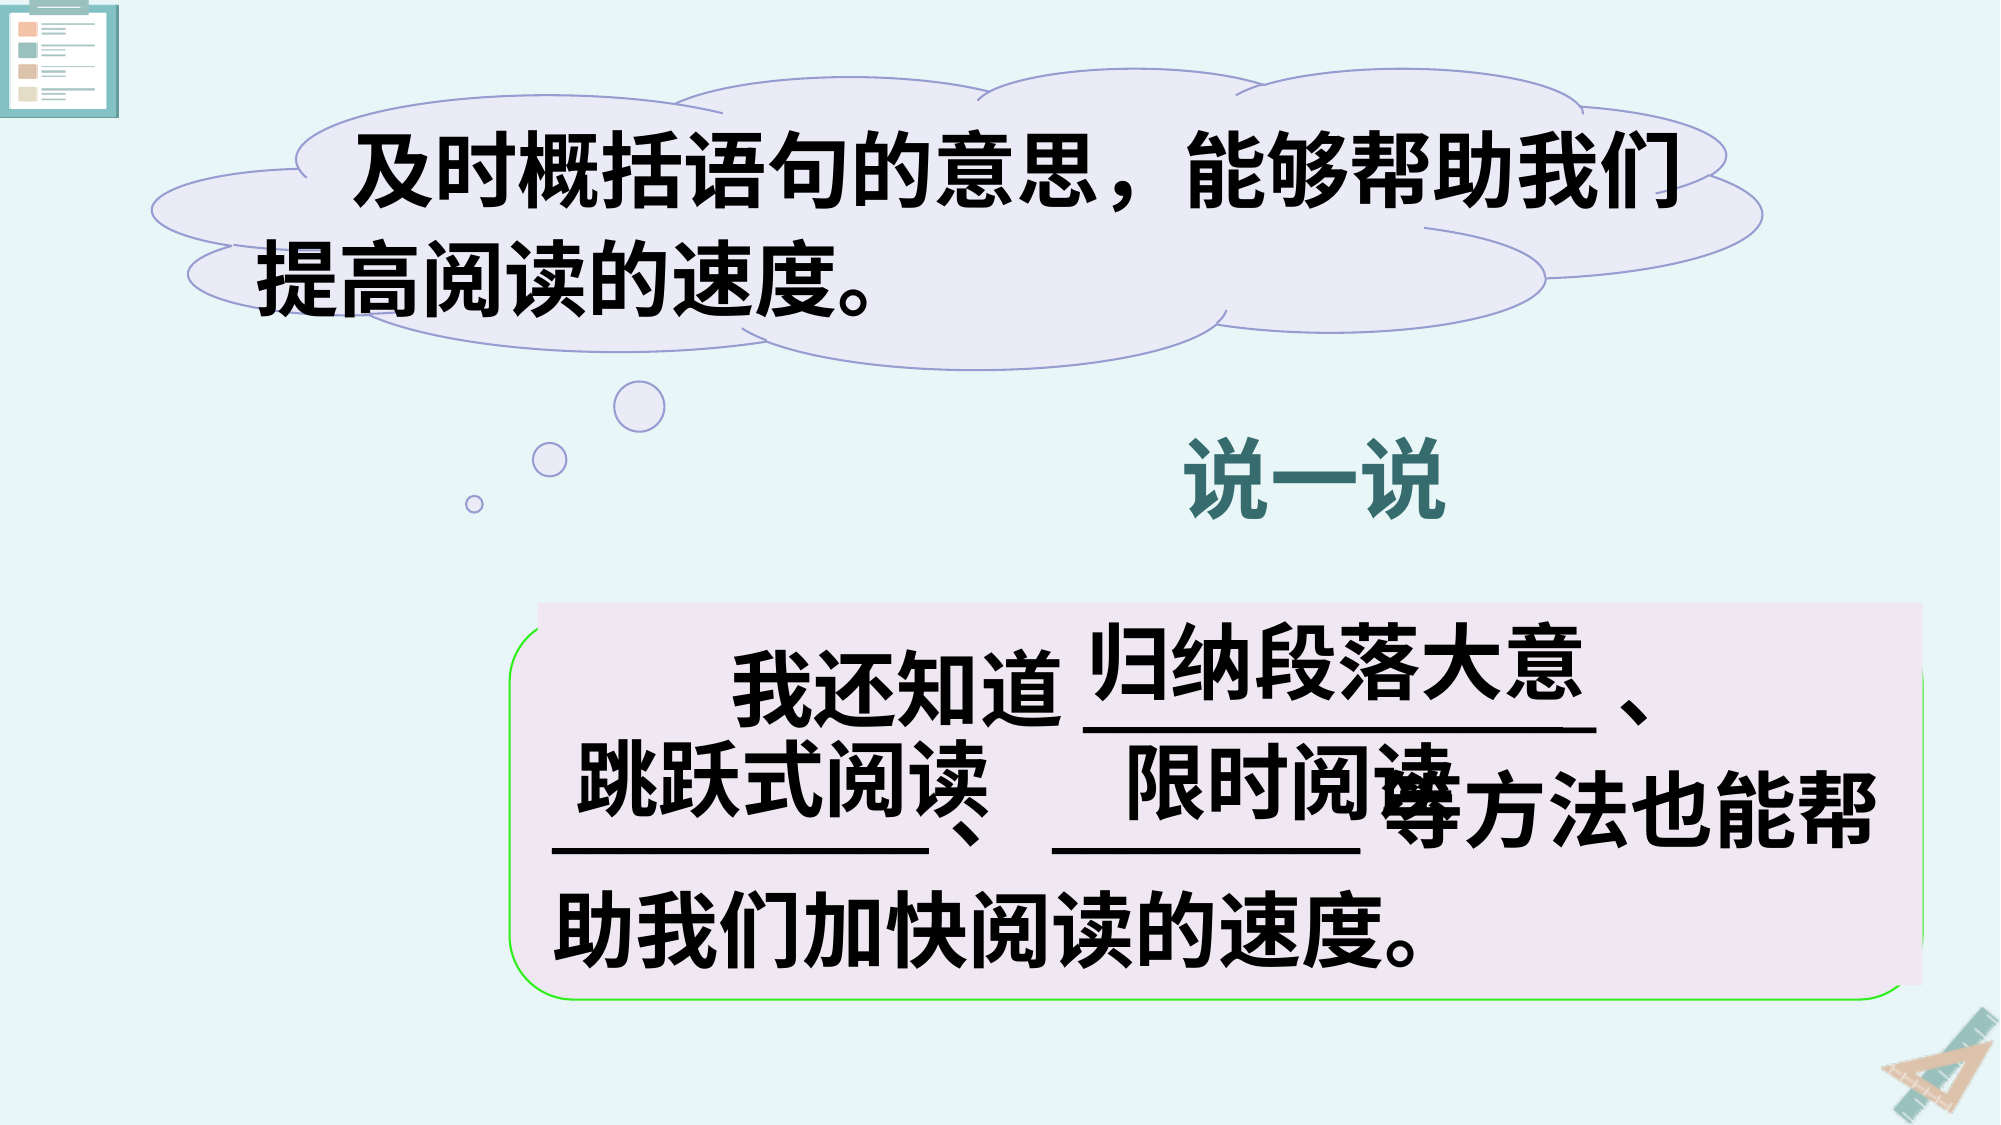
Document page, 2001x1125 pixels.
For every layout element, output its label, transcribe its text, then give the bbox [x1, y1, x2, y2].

text_box [1707, 132, 1764, 257]
text_box 限时阅读 [1108, 723, 1488, 838]
picture [1881, 1006, 2000, 1125]
text_box [429, 335, 1203, 372]
text_box [442, 94, 653, 100]
text_box 说一说 [1166, 416, 1464, 538]
text_box 我还知道_______________、 ___________、_________等方法也能帮助我们加快阅读的速度。 [537, 602, 1923, 986]
text_box [508, 628, 1900, 1001]
text_box [681, 67, 1575, 100]
picture [0, 0, 119, 119]
text_box [531, 441, 568, 478]
text_box 归纳段落大意 [1072, 602, 1689, 718]
text_box [613, 380, 666, 433]
text_box [150, 172, 240, 306]
text_box 跳跃式阅读 [560, 719, 1023, 835]
text_box [464, 494, 484, 514]
text_box 及时概括语句的意思，能够帮助我们提高阅读的速度。 [240, 100, 1707, 335]
